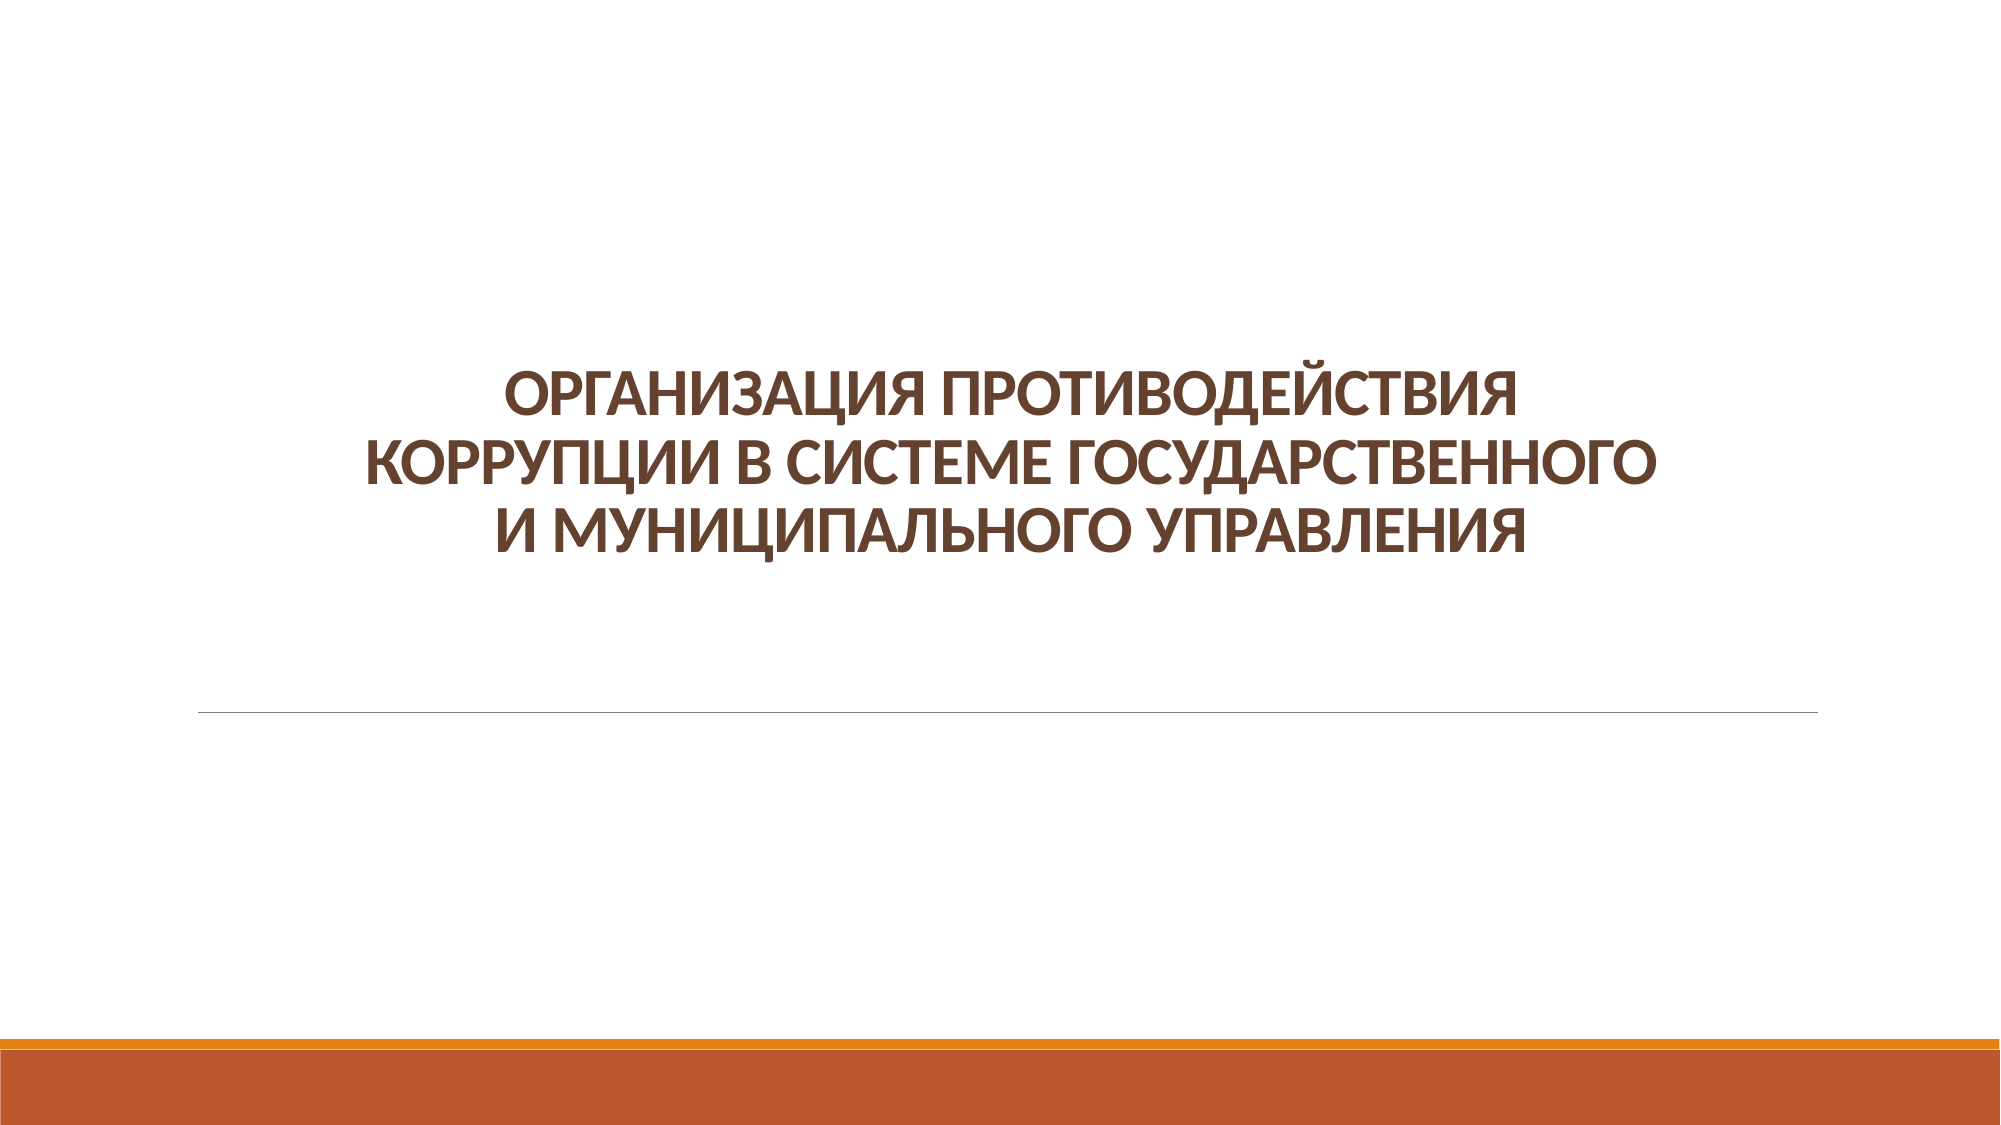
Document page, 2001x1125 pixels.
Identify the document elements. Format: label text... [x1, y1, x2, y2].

title ОРГАНИЗАЦИЯ ПРОТИВОДЕЙСТВИЯ КОРРУПЦИИ В СИСТЕМЕ ГОСУДАРСТВЕННОГО И МУНИЦИПАЛЬНОГО УПРАВЛЕНИЯ [342, 331, 1680, 575]
